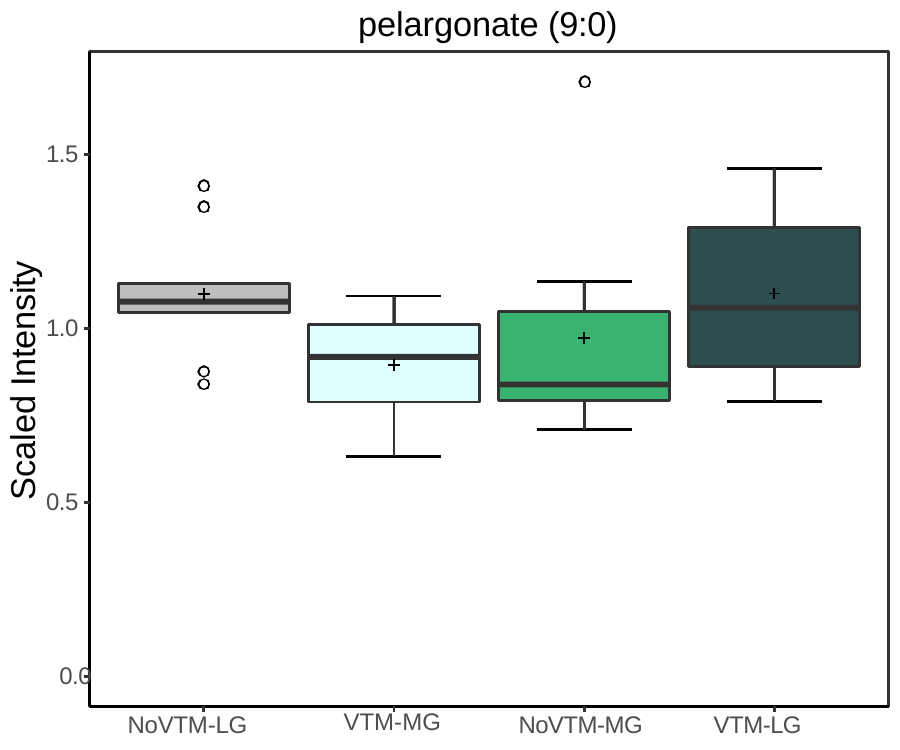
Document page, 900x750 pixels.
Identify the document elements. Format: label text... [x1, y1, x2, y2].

text_box 1.0 [45, 310, 78, 342]
footer 0.0 [57, 661, 95, 750]
text_box NoVTM-MG [516, 721, 644, 738]
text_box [83, 50, 891, 713]
text_box VTM-LG [711, 721, 804, 738]
text_box VTM-MG [341, 721, 443, 736]
slide_number NoVTM-LG [125, 721, 257, 750]
text_box Scaled Intensity [1, 256, 45, 503]
text_box 0.5 [44, 484, 78, 516]
text_box 1.5 [44, 136, 78, 168]
text_box pelargonate (9:0) [356, 0, 622, 44]
